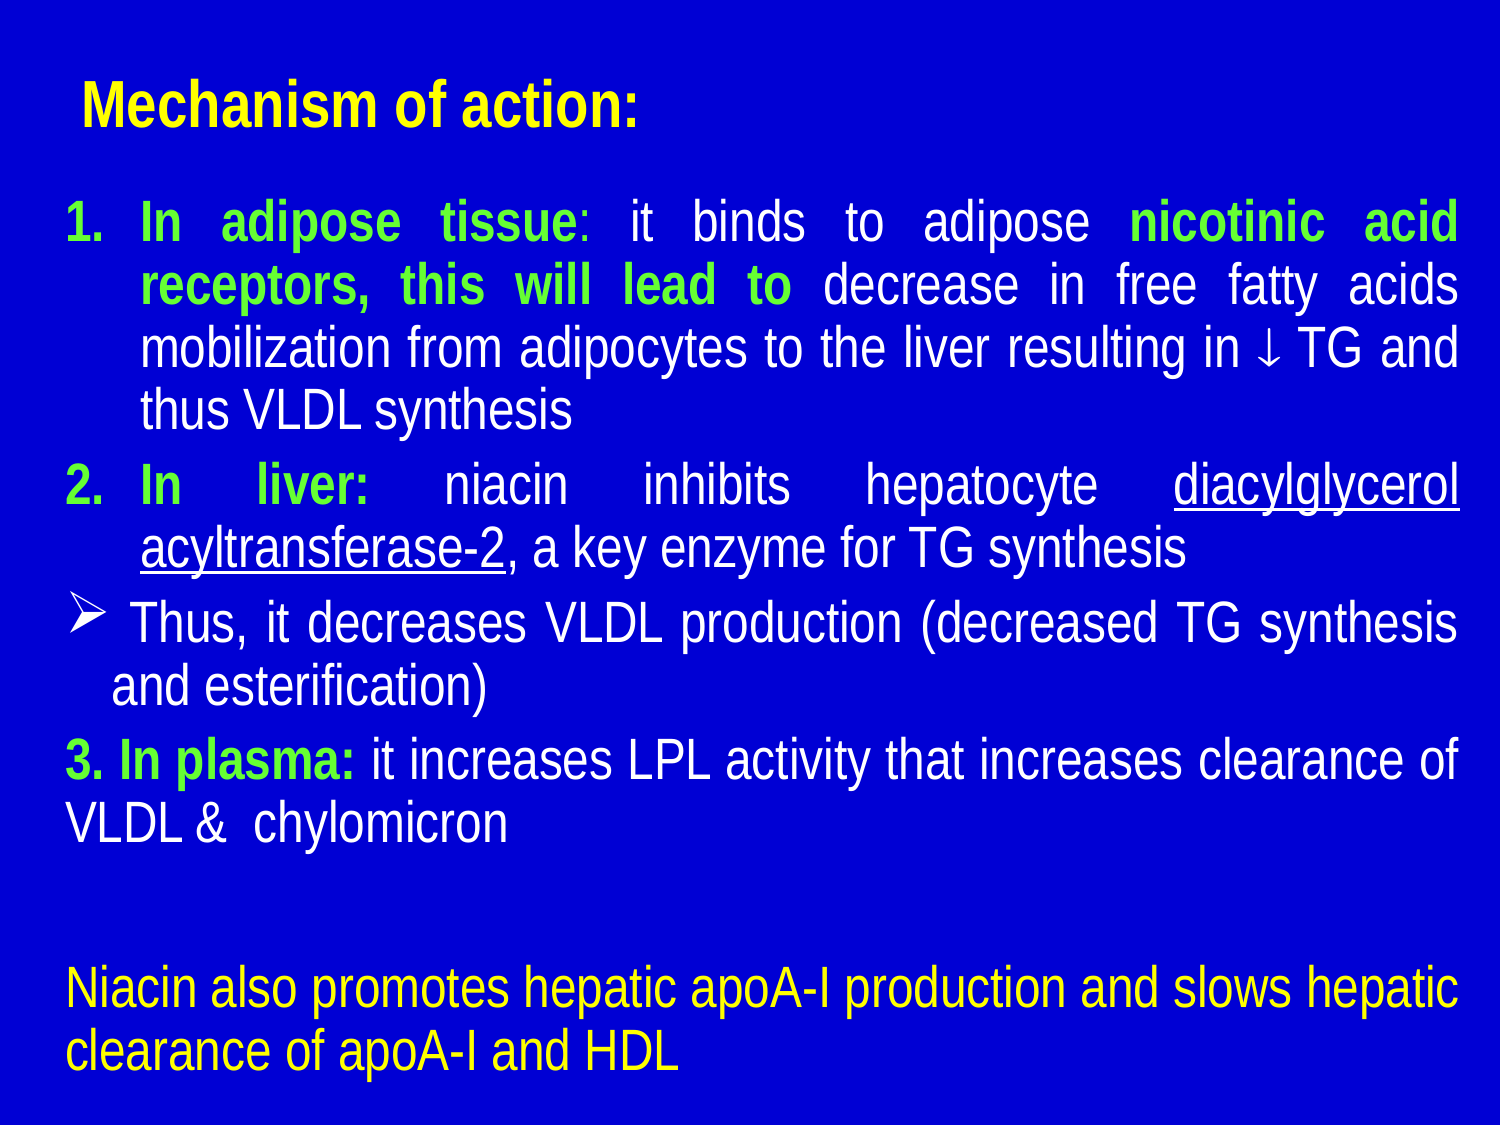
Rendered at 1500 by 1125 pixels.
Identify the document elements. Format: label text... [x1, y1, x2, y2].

list Mechanism of action: In adipose tissue: it binds to adipose nicotinic acid receptors, this will lead to decrease in free fatty acids mobilization from adipocytes to the liver resulting in  TG and thus VLDL synthesis In liver: niacin inhibits hepatocyte diacylglycerol acyltransferase-2, a key enzyme for TG synthesis Thus, it decreases VLDL production (decreased TG synthesis and esterification) 3. In plasma: it increases LPL activity that increases clearance of VLDL & chylomicron Niacin also promotes hepatic apoA-I production and slows hepatic clearance of apoA-I and HDL [0, 62, 1476, 992]
